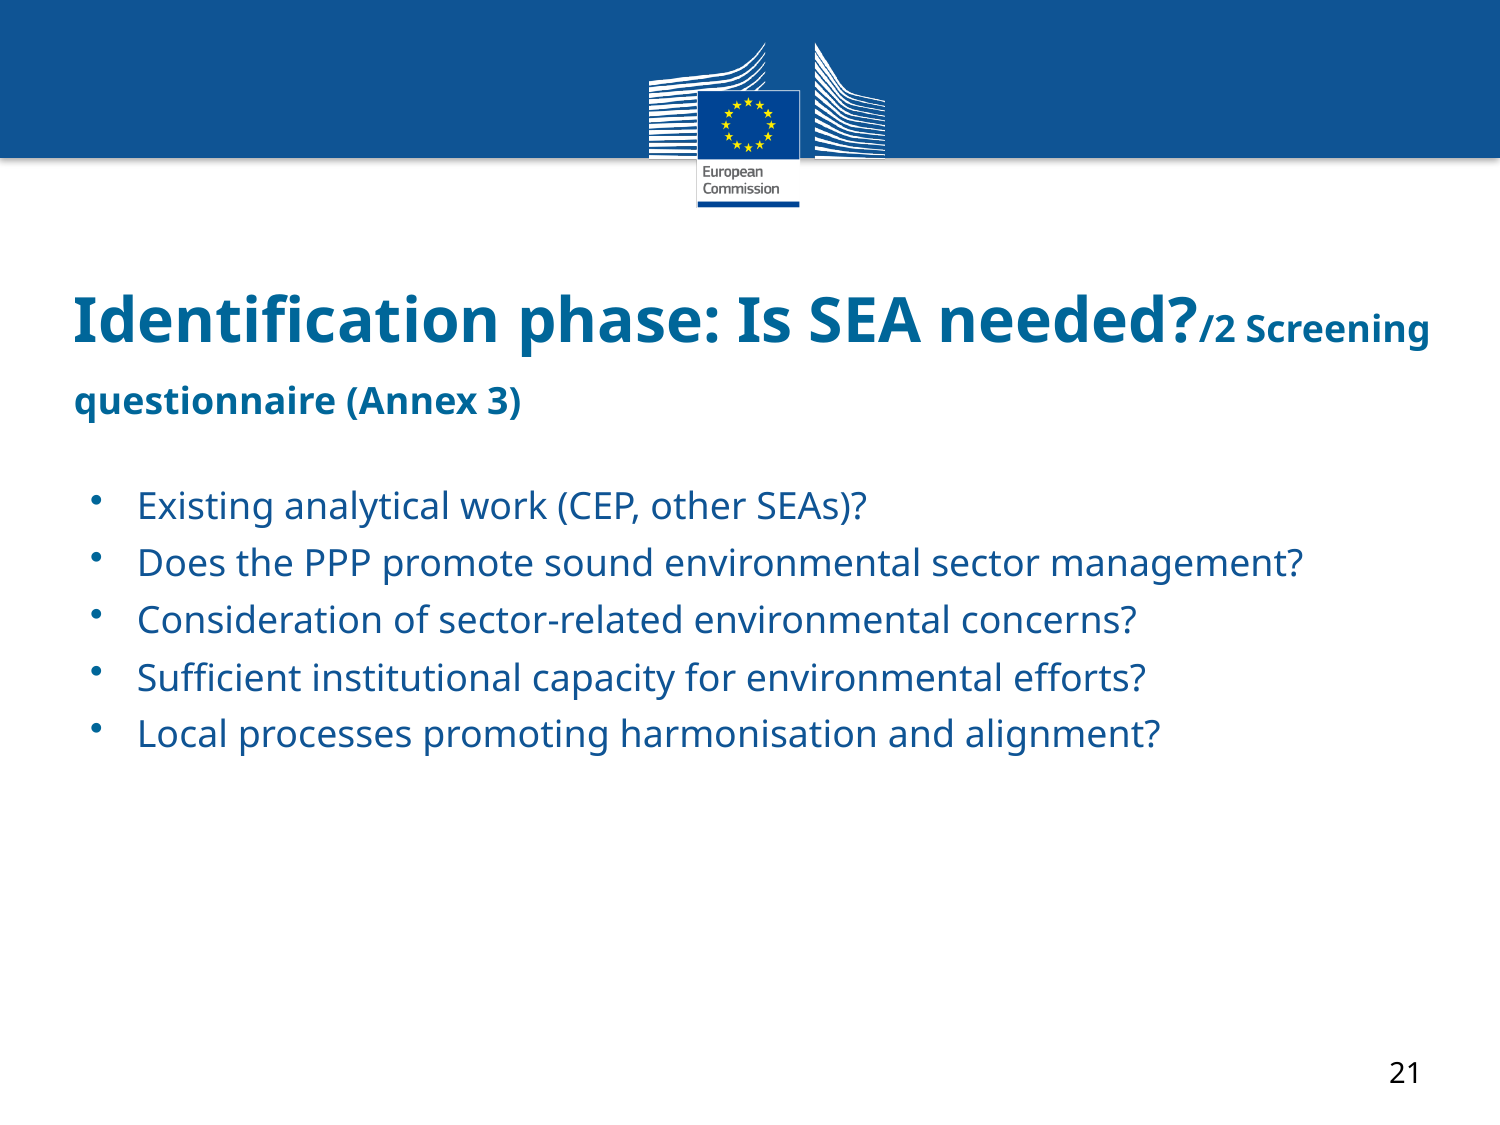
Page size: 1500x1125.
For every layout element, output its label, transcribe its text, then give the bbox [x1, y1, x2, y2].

text_box 21 [1349, 1023, 1438, 1102]
list Existing analytical work (CEP, other SEAs)? Does the PPP promote sound environmental sector management? Consideration of sector-related environmental concerns? Sufficient institutional capacity for environmental efforts? Local processes promoting harmonisation and alignment? [0, 474, 1384, 1125]
picture [649, 42, 885, 208]
title Identification phase: Is SEA needed?/2 Screening questionnaire (Annex 3) [0, 230, 1500, 434]
